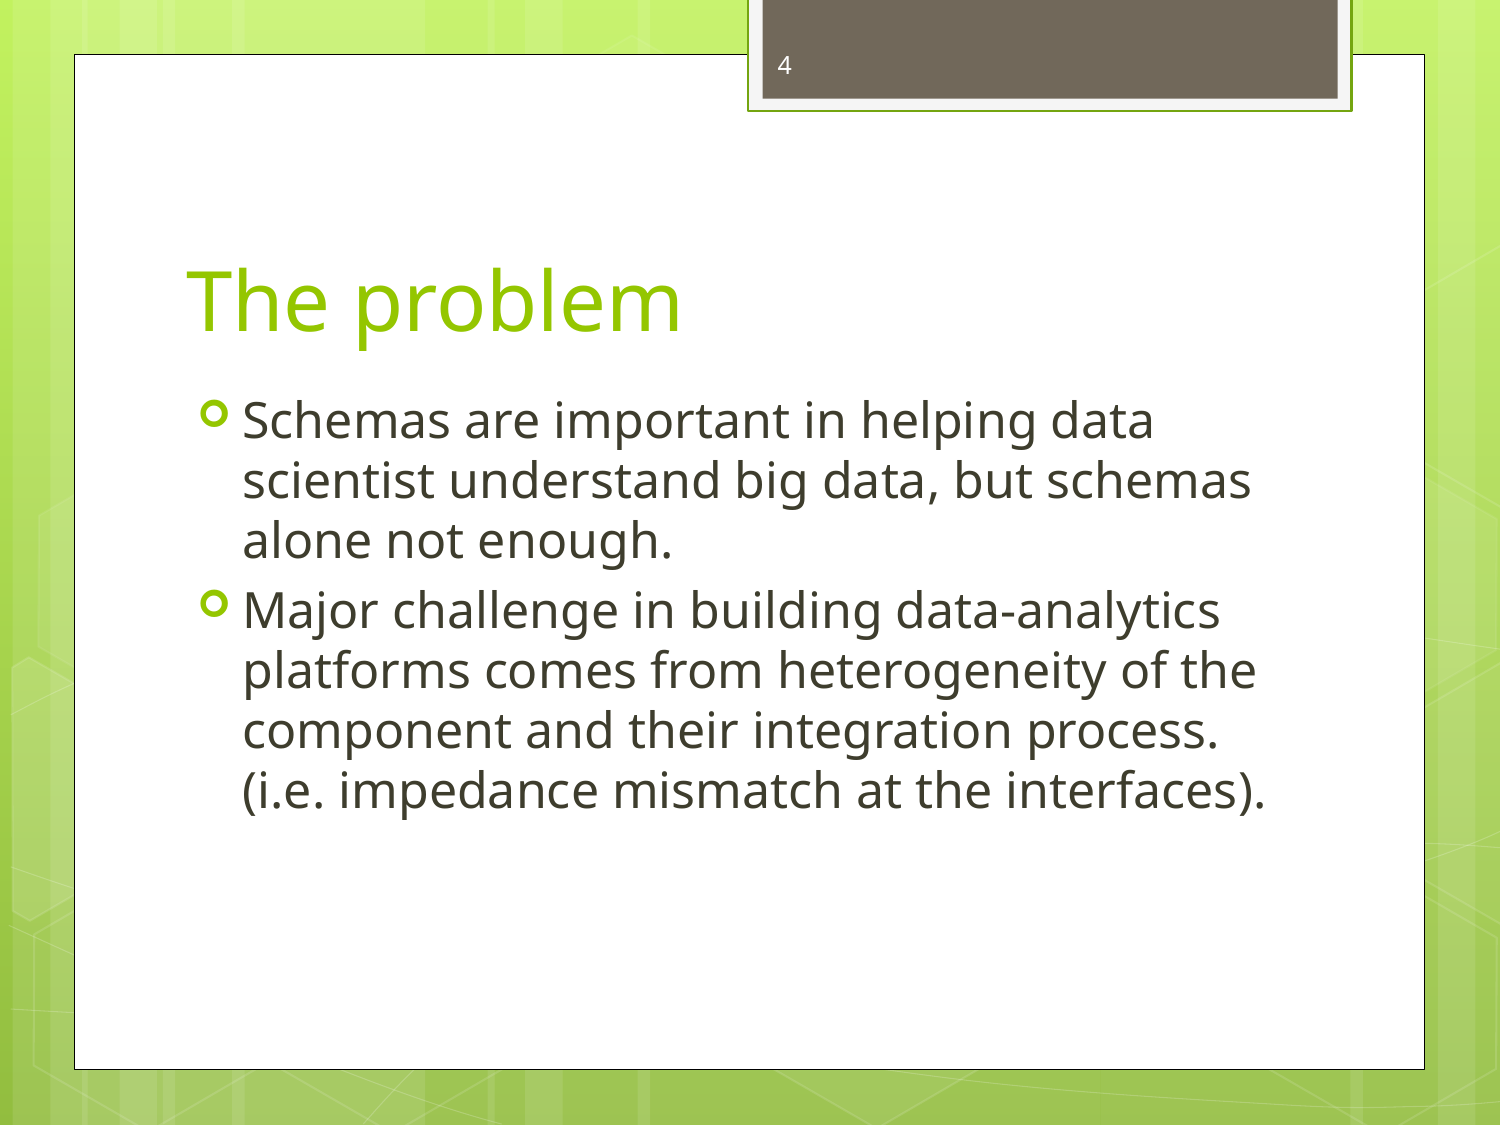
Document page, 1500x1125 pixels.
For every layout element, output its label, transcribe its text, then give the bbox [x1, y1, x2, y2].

title The problem [171, 168, 1324, 357]
list Schemas are important in helping data scientist understand big data, but schemas alone not enough. Major challenge in building data-analytics platforms comes from heterogeneity of the component and their integration process. (i.e. impedance mismatch at the interfaces). [171, 381, 1283, 957]
slide_number 4 [762, 36, 982, 97]
